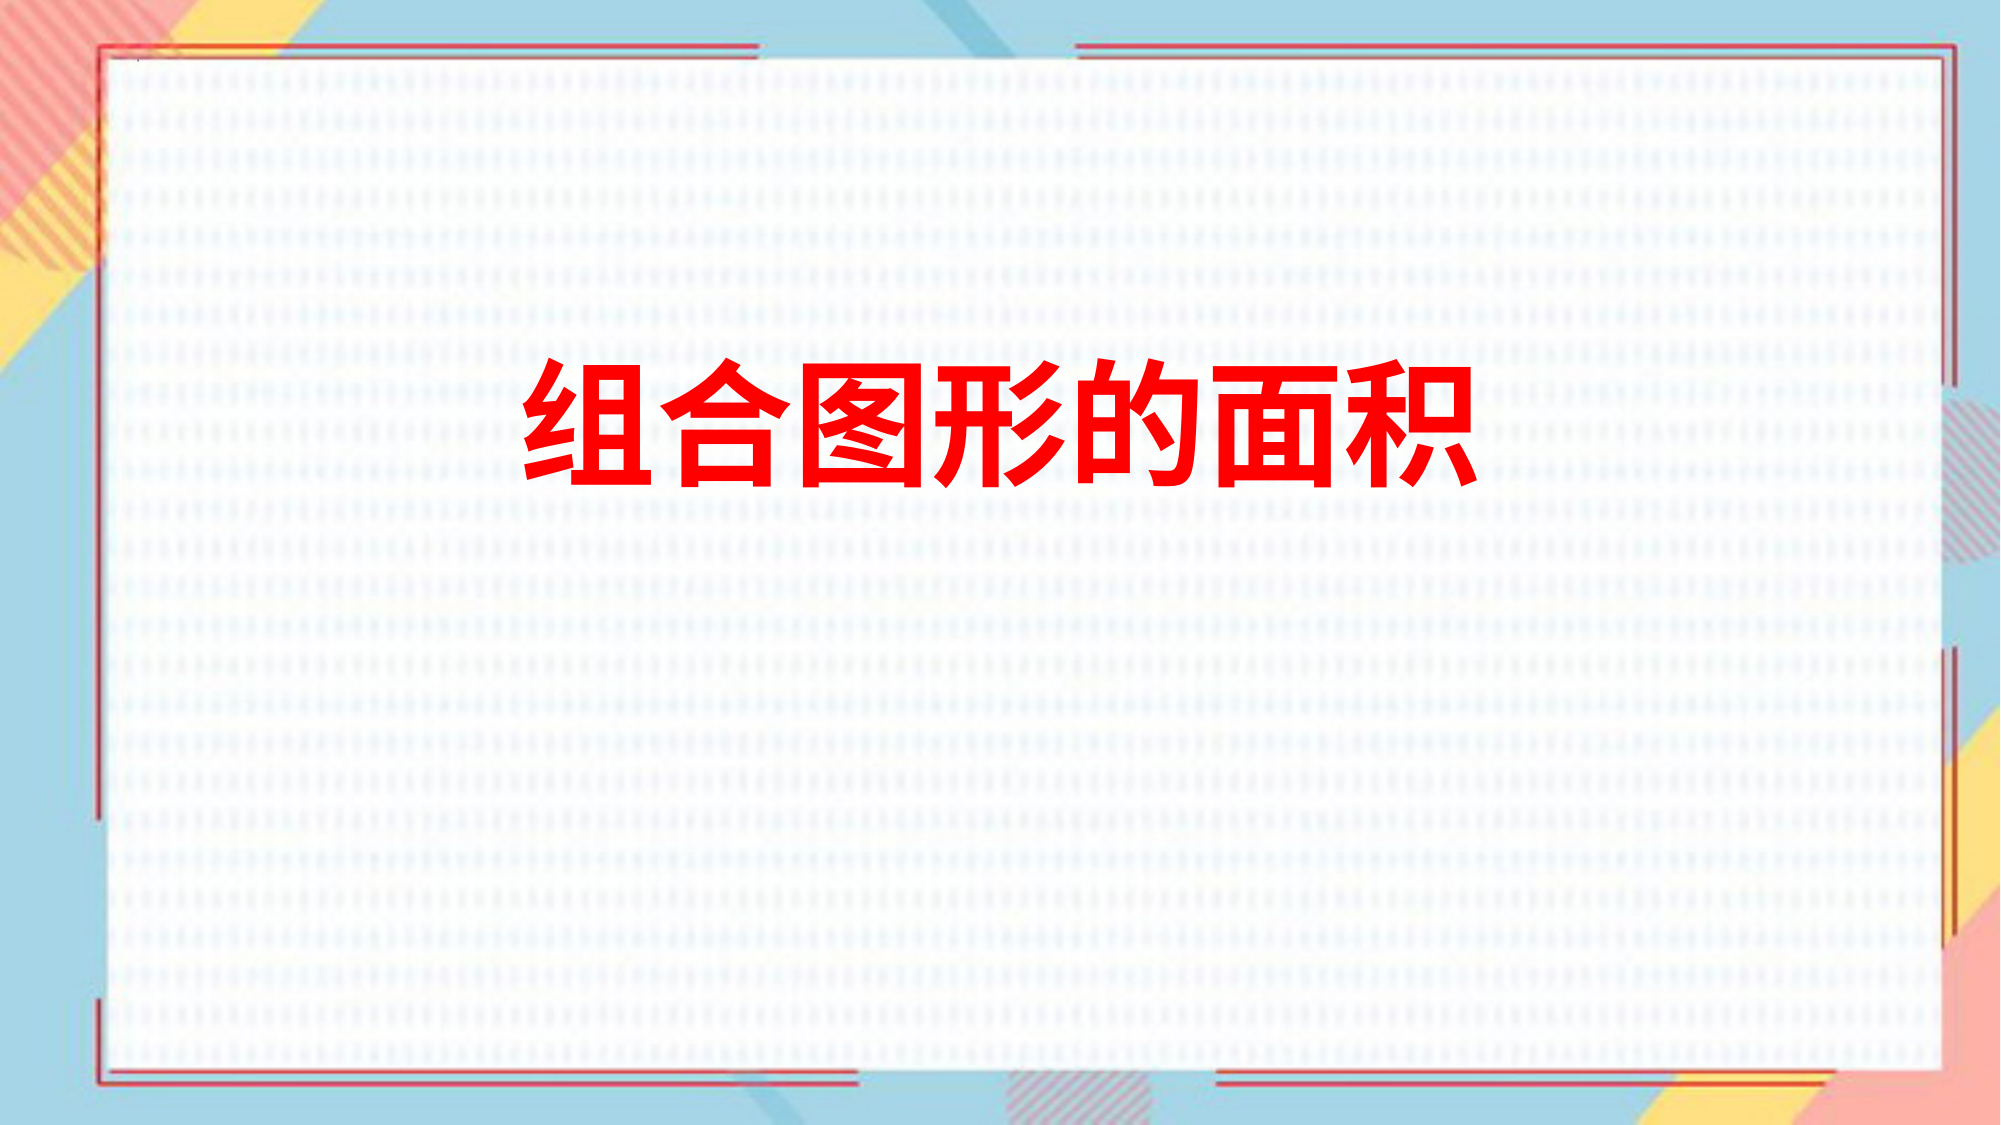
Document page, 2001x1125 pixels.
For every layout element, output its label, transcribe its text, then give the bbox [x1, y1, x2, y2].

picture [0, 0, 2001, 1125]
text_box 组合图形的面积 [0, 330, 2000, 511]
